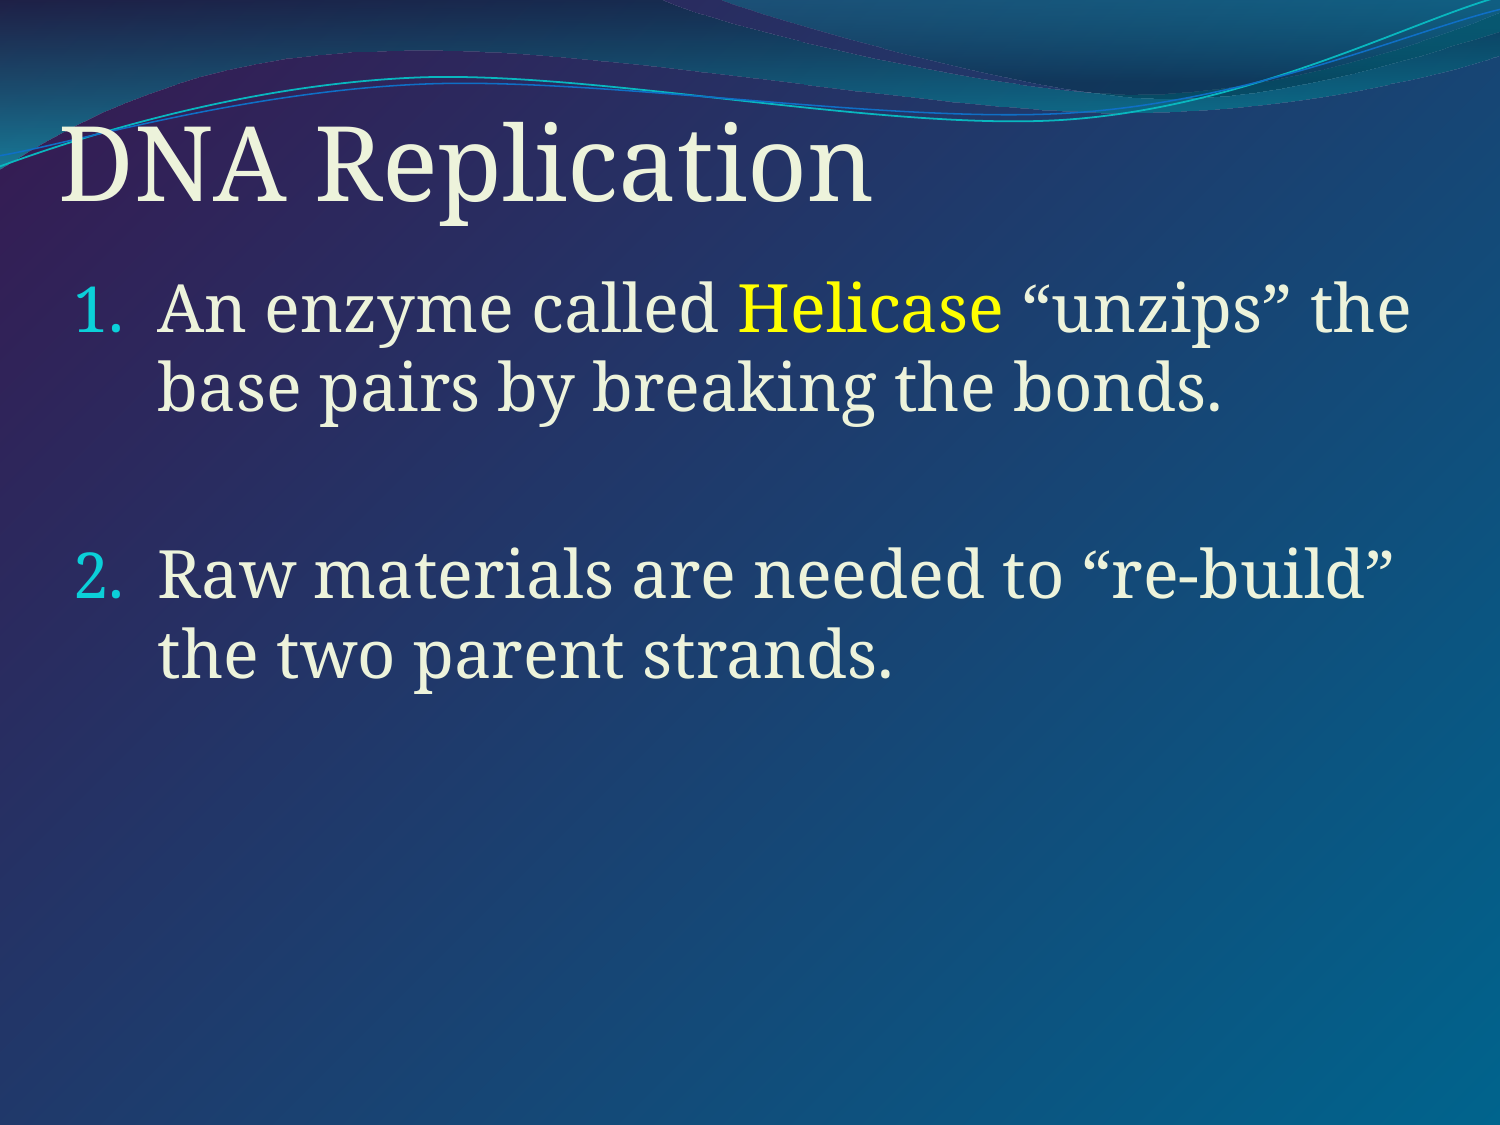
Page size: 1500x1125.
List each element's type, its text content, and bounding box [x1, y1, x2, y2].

title DNA Replication [58, 34, 1409, 223]
list An enzyme called Helicase “unzips” the base pairs by breaking the bonds. Raw materials are needed to “re-build” the two parent strands. [58, 257, 1442, 1067]
